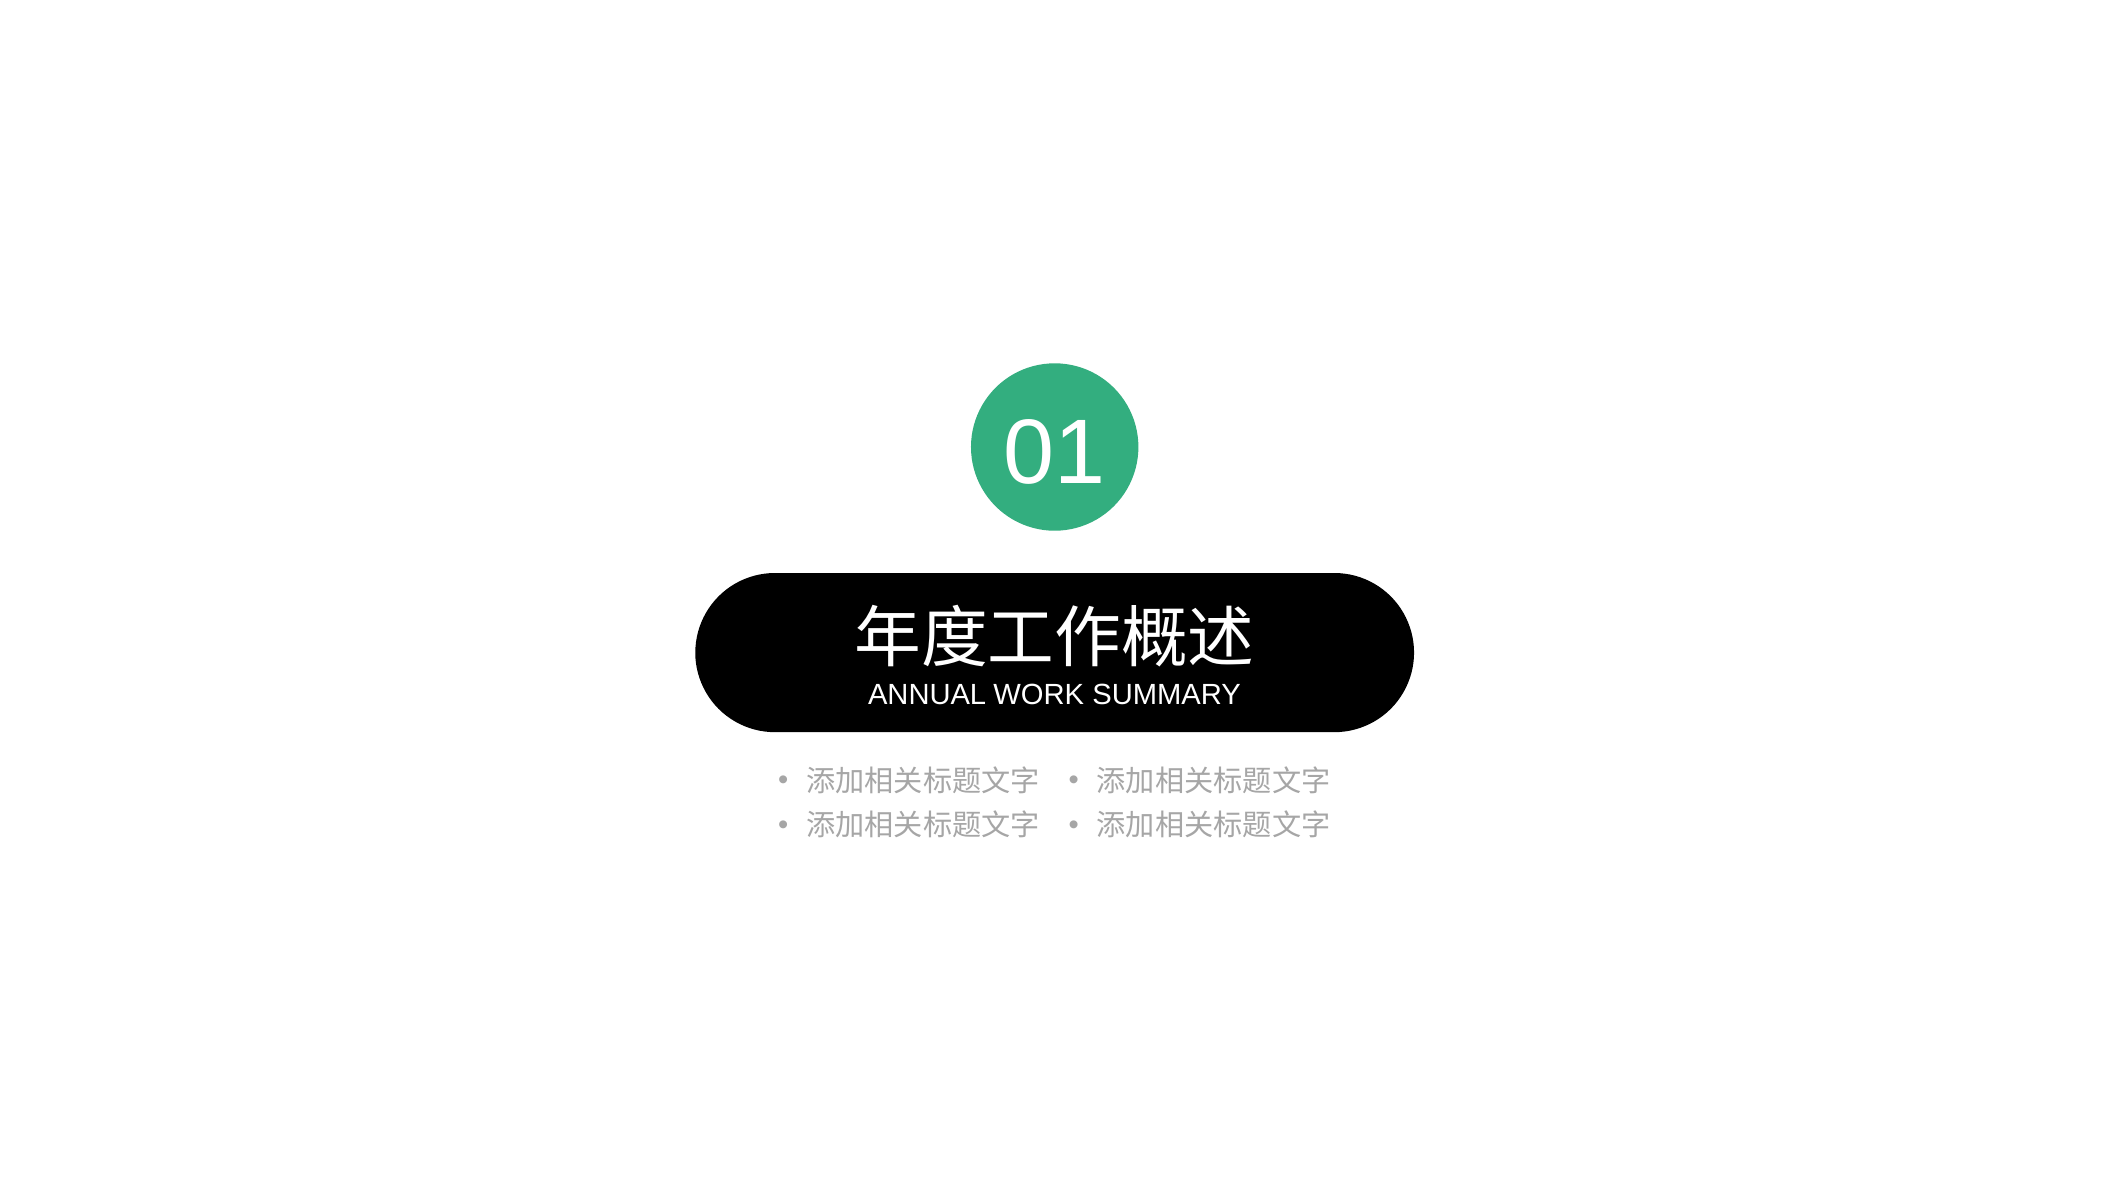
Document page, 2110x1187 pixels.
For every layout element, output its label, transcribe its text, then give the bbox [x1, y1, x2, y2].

text_box 添加相关标题文字 [777, 762, 1041, 798]
text_box 添加相关标题文字 [777, 806, 1041, 842]
text_box 添加相关标题文字 [1068, 762, 1331, 798]
text_box 01 [969, 362, 1140, 532]
text_box 添加相关标题文字 [1068, 806, 1331, 842]
text_box [694, 571, 1416, 734]
